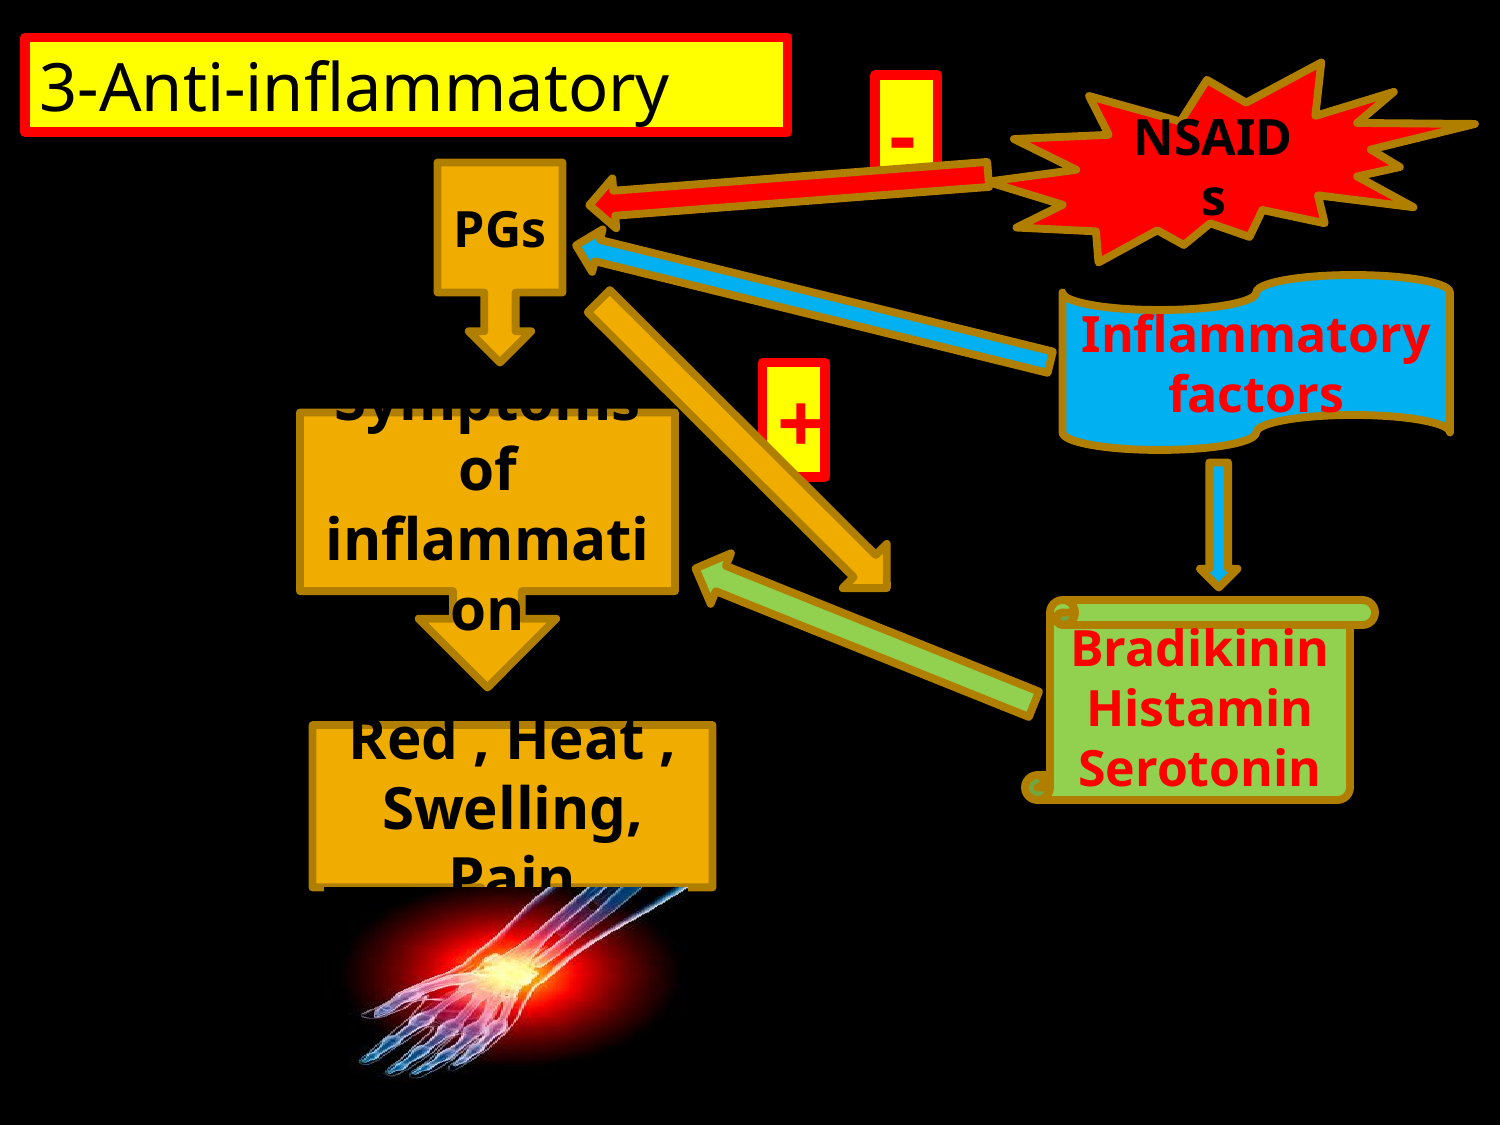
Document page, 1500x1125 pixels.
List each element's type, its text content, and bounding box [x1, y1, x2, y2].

text_box Symptoms of inflammation [296, 408, 679, 692]
text_box 3-Anti-inflammatory [24, 37, 788, 133]
text_box [583, 286, 891, 593]
text_box + [762, 362, 825, 478]
text_box [691, 549, 1043, 721]
text_box Bradikinin Histamin Serotonin [1021, 596, 1379, 804]
text_box Inflammatory factors [1058, 271, 1454, 454]
text_box NSAIDs [993, 58, 1479, 266]
text_box PGs [433, 158, 567, 367]
text_box - [874, 75, 938, 166]
text_box Red , Heat , Swelling, Pain [308, 721, 717, 892]
picture [324, 887, 688, 1088]
text_box [1196, 458, 1242, 592]
text_box [572, 225, 1057, 377]
text_box [585, 158, 994, 233]
